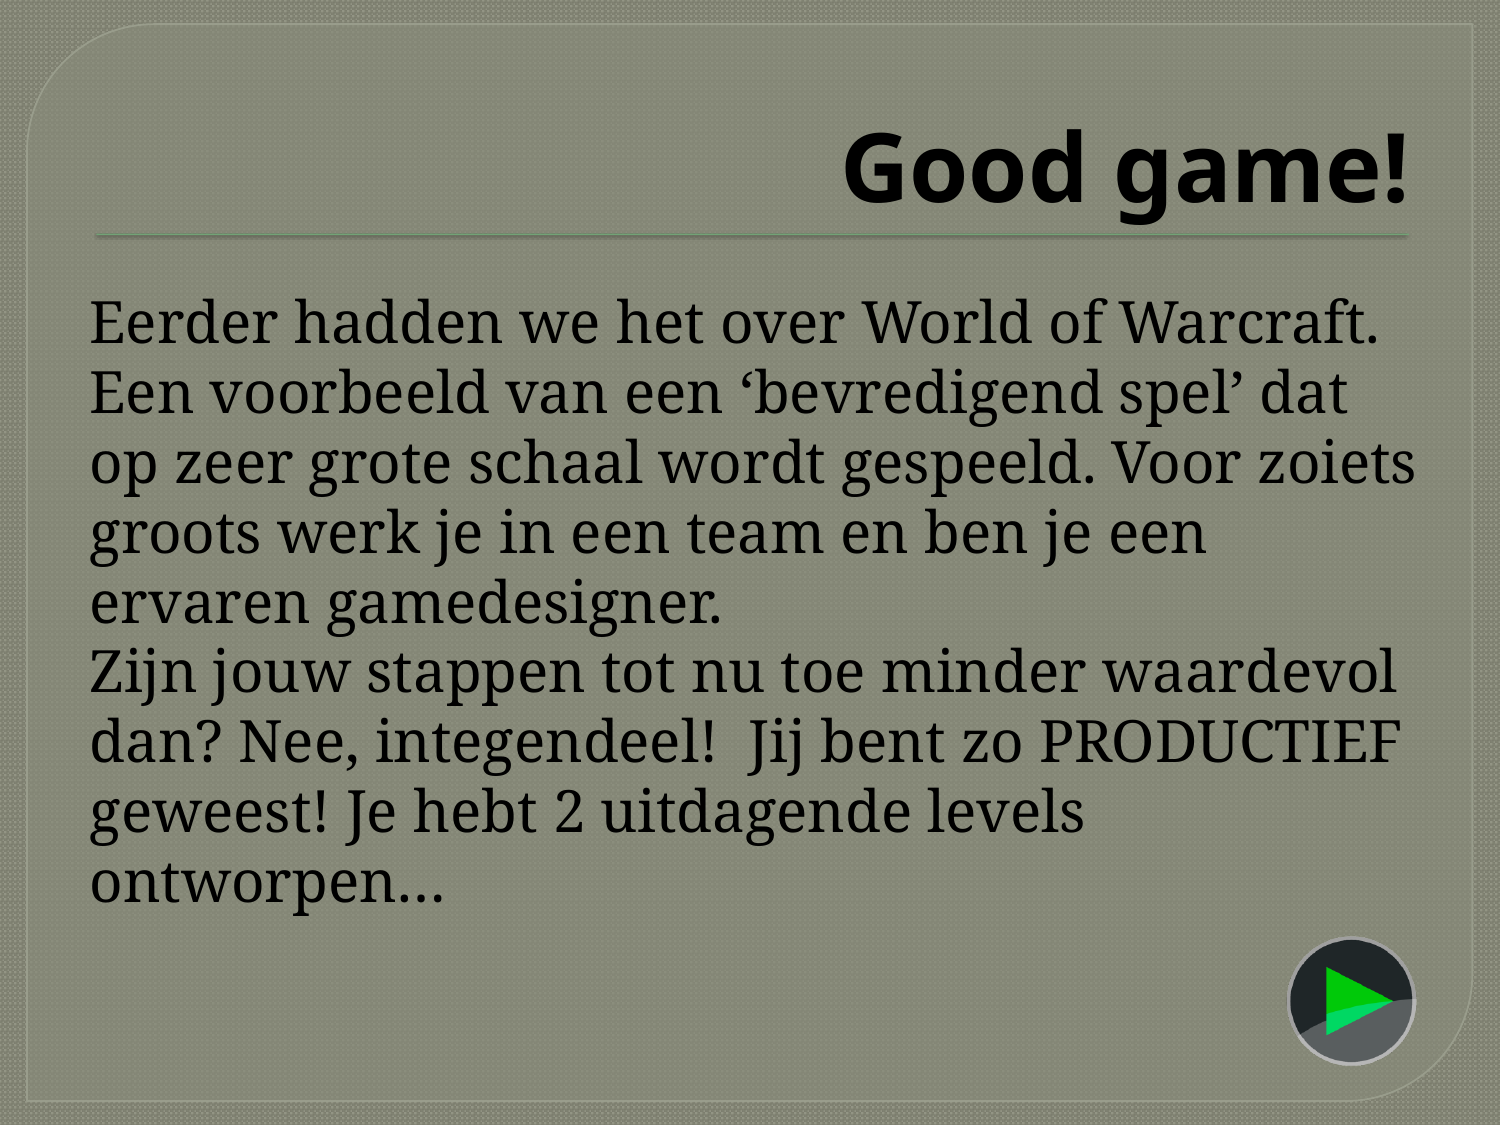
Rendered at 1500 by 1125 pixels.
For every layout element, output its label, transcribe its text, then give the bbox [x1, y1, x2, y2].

picture [1269, 917, 1434, 1083]
list Eerder hadden we het over World of Warcraft. Een voorbeeld van een ‘bevredigend spel’ dat op zeer grote schaal wordt gespeeld. Voor zoiets groots werk je in een team en ben je een ervaren gamedesigner. Zijn jouw stappen tot nu toe minder waardevol dan? Nee, integendeel! Jij bent zo PRODUCTIEF geweest! Je hebt 2 uitdagende levels ontworpen… [75, 208, 1436, 1106]
title Good game! [75, 41, 1425, 208]
